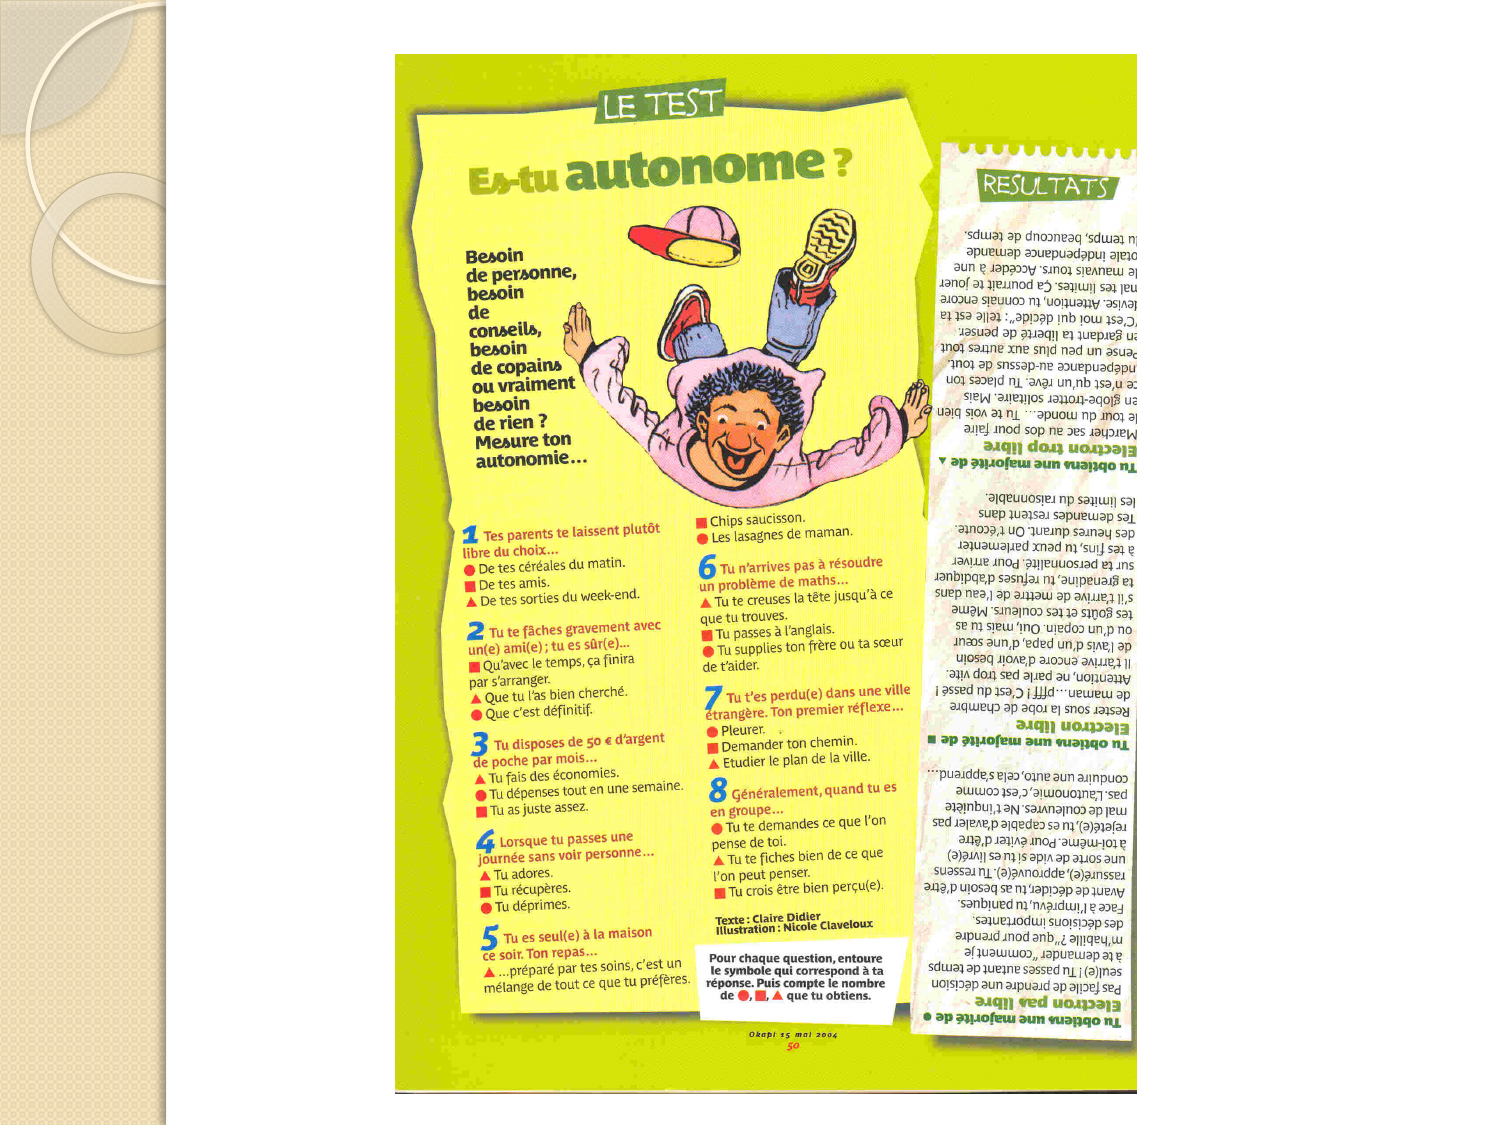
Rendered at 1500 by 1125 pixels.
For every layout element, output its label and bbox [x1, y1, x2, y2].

list [395, 54, 1137, 1095]
